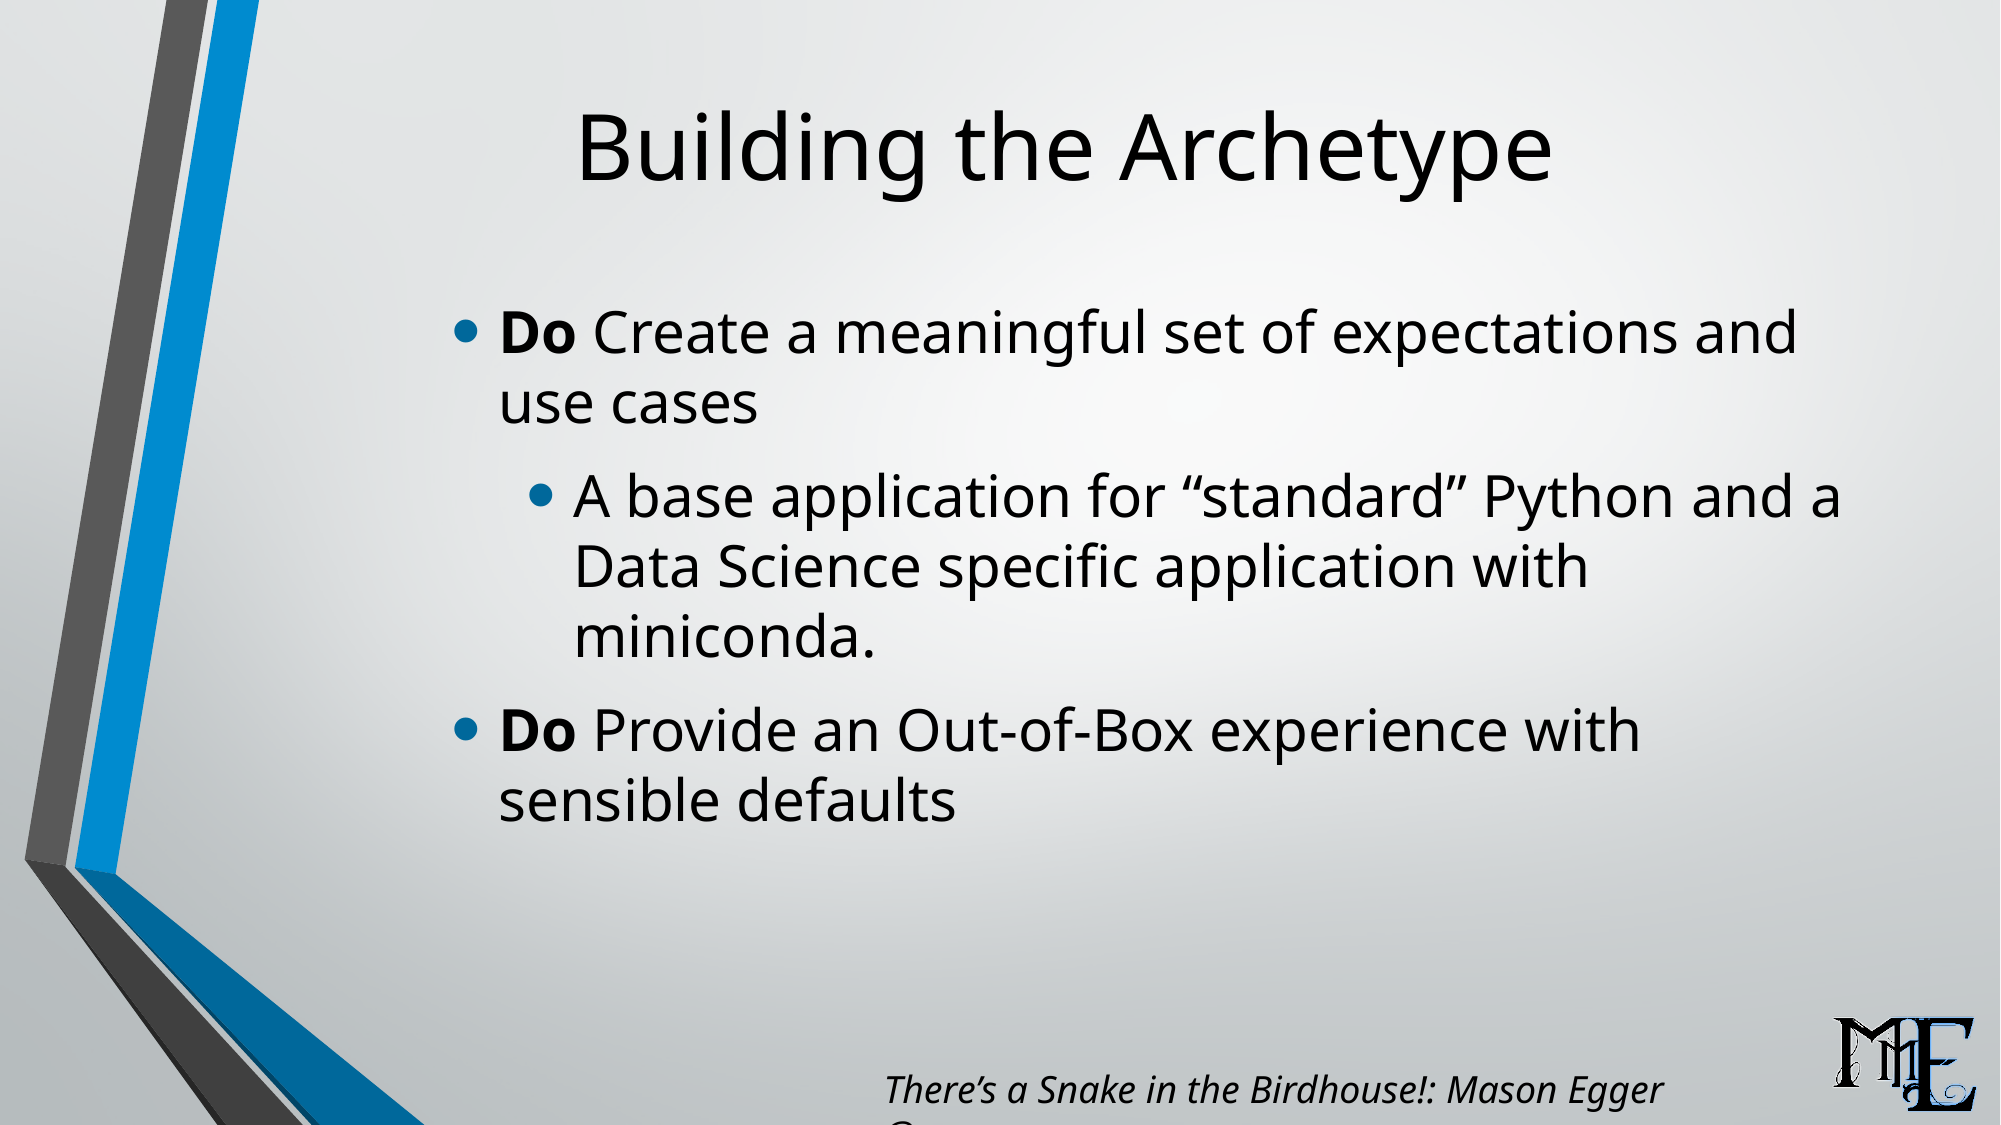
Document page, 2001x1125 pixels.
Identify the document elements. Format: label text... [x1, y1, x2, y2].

list Do Create a meaningful set of expectations and use cases A base application for “standard” Python and a Data Science specific application with miniconda. Do Provide an Out-of-Box experience with sensible defaults [436, 287, 1887, 1070]
title Building the Archetype [243, 0, 1887, 288]
picture [1786, 983, 2000, 1125]
text_box There’s a Snake in the Birdhouse!: Mason Egger @masonegger [868, 1058, 1786, 1125]
